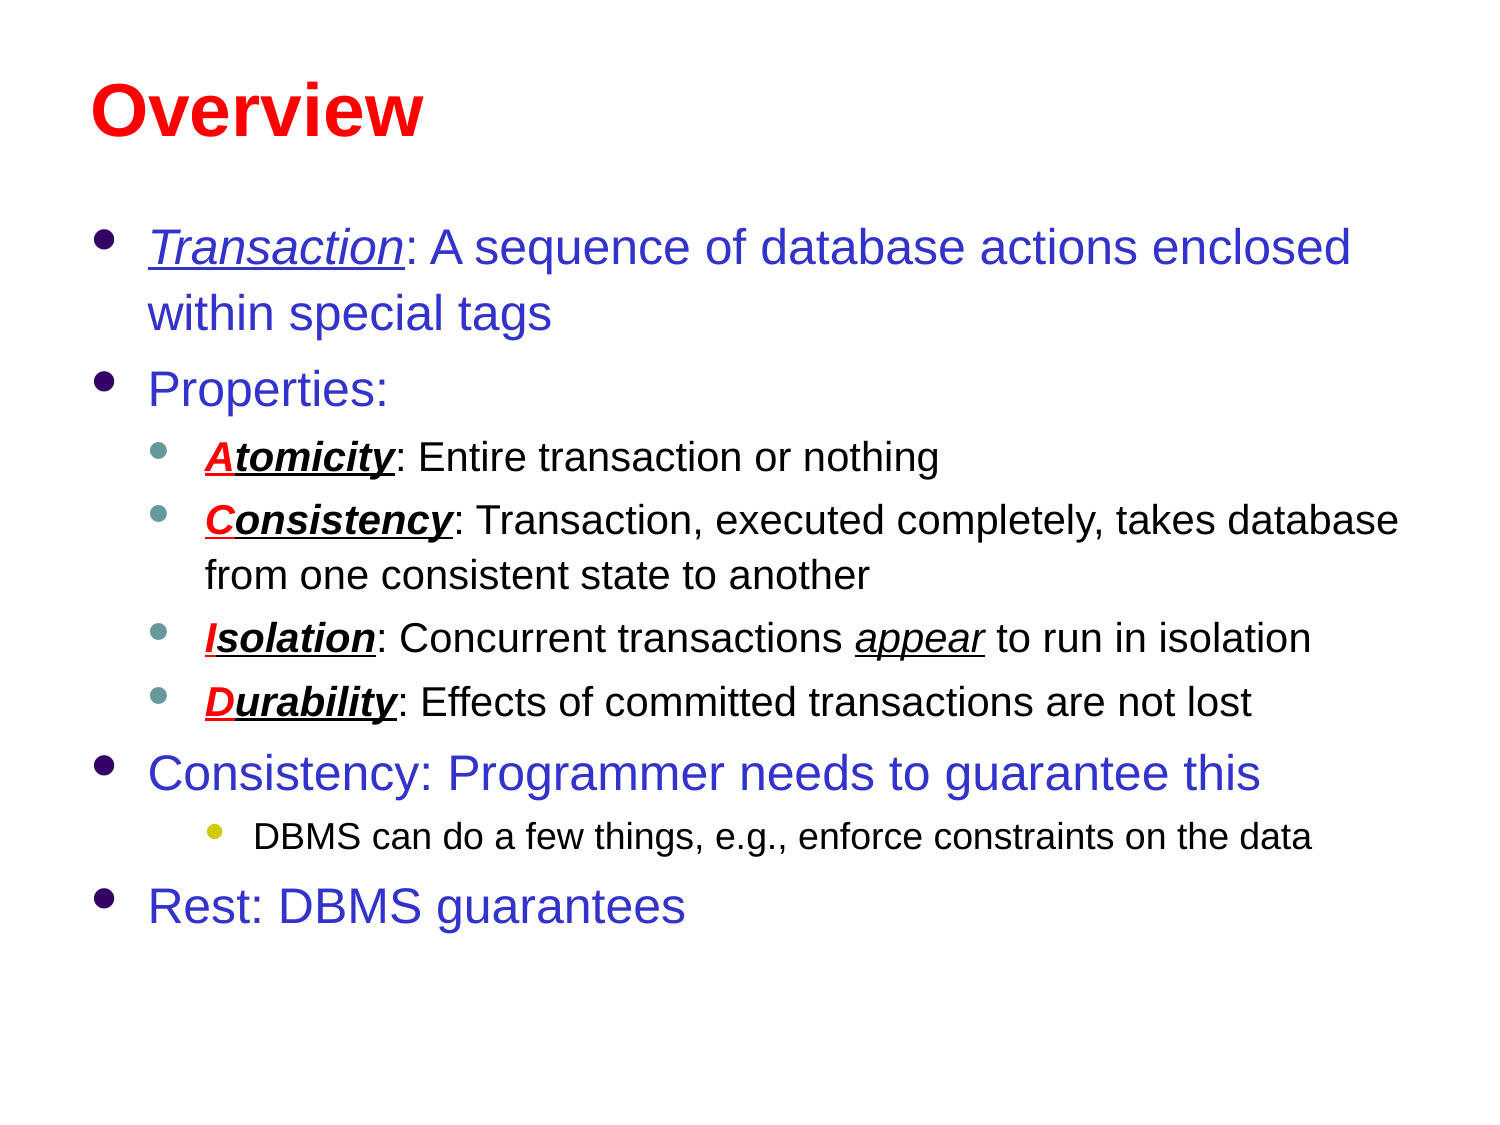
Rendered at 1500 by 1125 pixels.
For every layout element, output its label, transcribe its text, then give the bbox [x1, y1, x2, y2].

title Overview [74, 19, 1313, 160]
list Transaction: A sequence of database actions enclosed within special tags Properties: Atomicity: Entire transaction or nothing Consistency: Transaction, executed completely, takes database from one consistent state to another Isolation: Concurrent transactions appear to run in isolation Durability: Effects of committed transactions are not lost Consistency: Programmer needs to guarantee this DBMS can do a few things, e.g., enforce constraints on the data Rest: DBMS guarantees [75, 200, 1427, 863]
